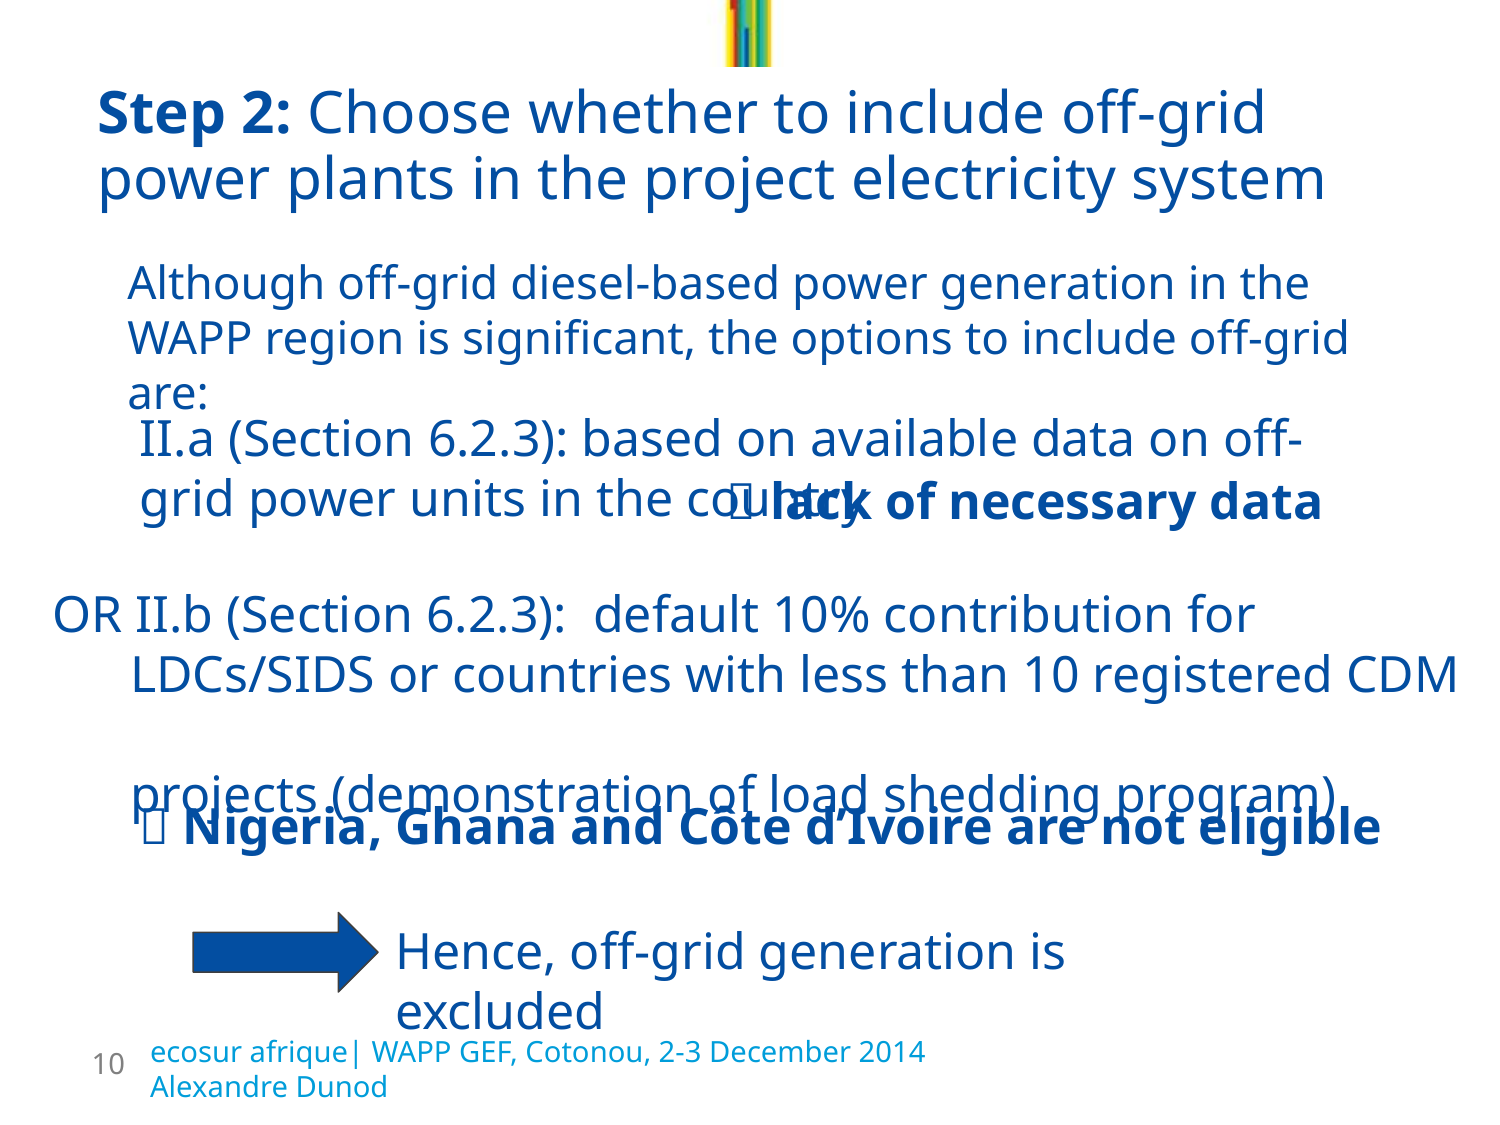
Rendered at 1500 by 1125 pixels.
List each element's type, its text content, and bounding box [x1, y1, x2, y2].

text_box  lack of necessary data [712, 461, 1350, 537]
text_box OR II.b (Section 6.2.3): default 10% contribution for LDCs/SIDS or countries with less than 10 registered CDM projects (demonstration of load shedding program) [37, 574, 1475, 830]
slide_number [135, 1037, 1475, 1100]
picture [683, 0, 817, 67]
title Step 2: Choose whether to include off-grid power plants in the project electricity system [82, 70, 1432, 220]
text_box II.a (Section 6.2.3): based on available data on off-grid power units in the country [124, 399, 1413, 534]
text_box Although off-grid diesel-based power generation in the WAPP region is significant, the options to include off-grid are: [112, 246, 1413, 427]
text_box  Nigeria, Ghana and Côte d’Ivoire are not eligible [125, 787, 1403, 863]
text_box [192, 912, 1288, 993]
